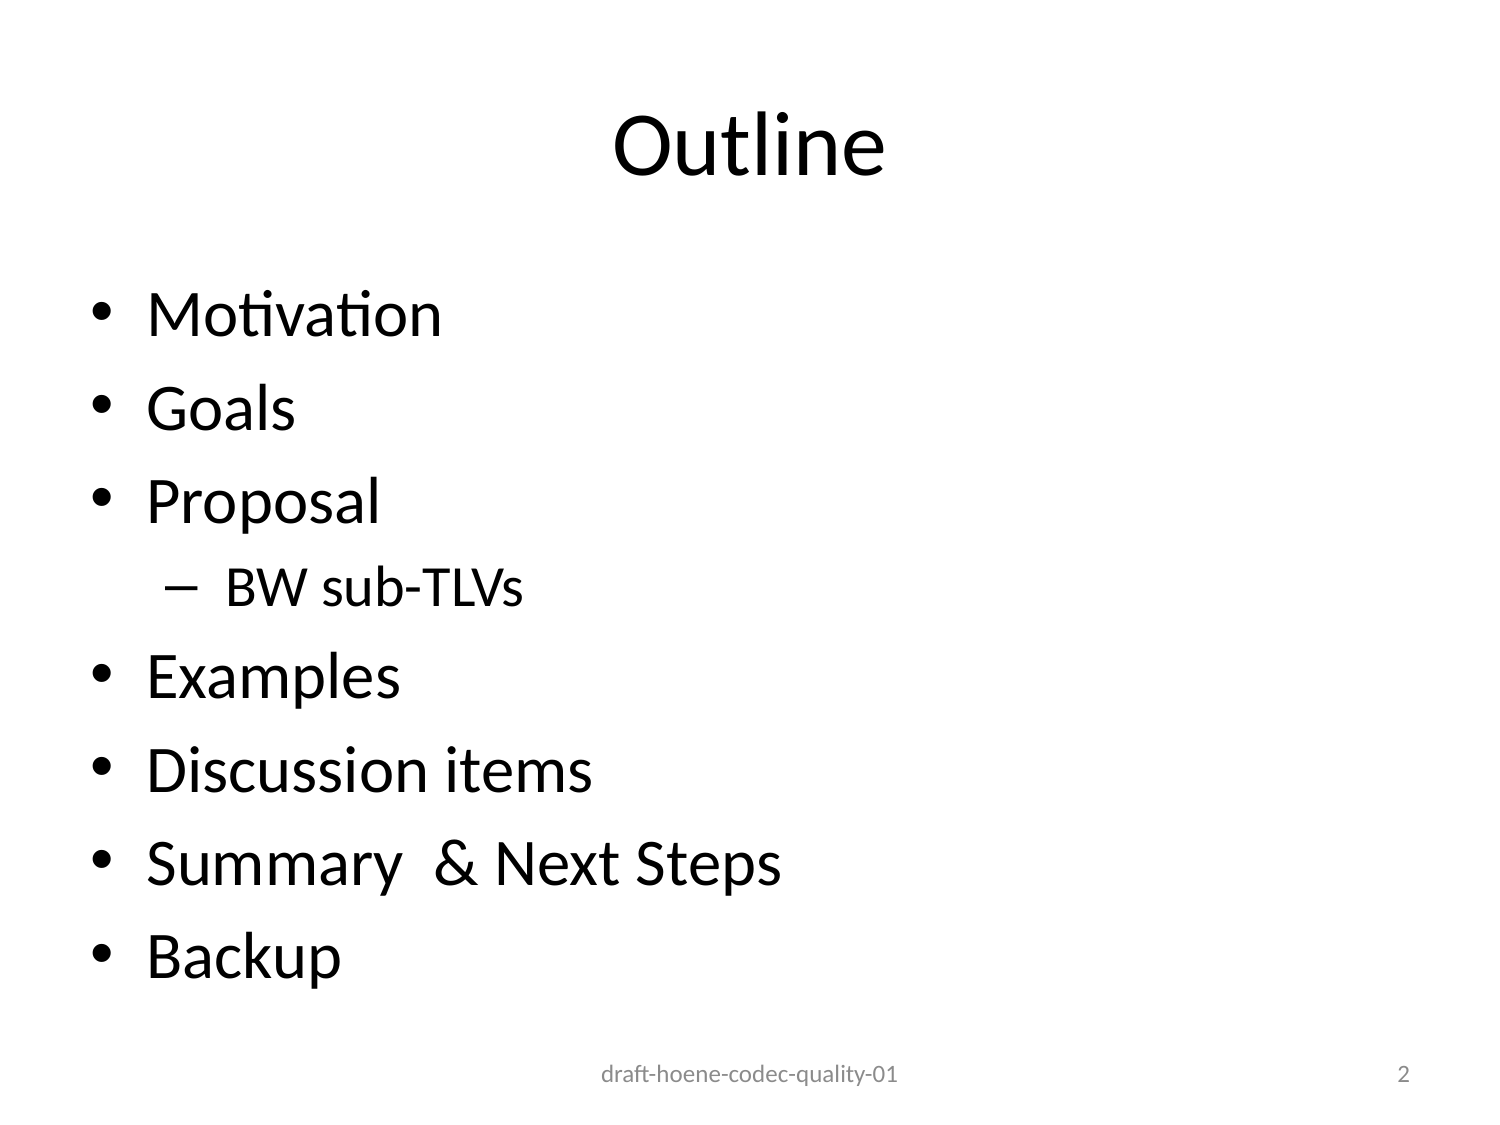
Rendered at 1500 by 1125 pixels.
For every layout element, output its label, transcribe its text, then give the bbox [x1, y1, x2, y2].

footer draft-hoene-codec-quality-01 [512, 1042, 988, 1103]
list Motivation Goals Proposal BW sub-TLVs Examples Discussion items Summary & Next Steps Backup [75, 262, 1425, 1005]
slide_number 2 [1074, 1042, 1425, 1103]
title Outline [75, 45, 1425, 233]
